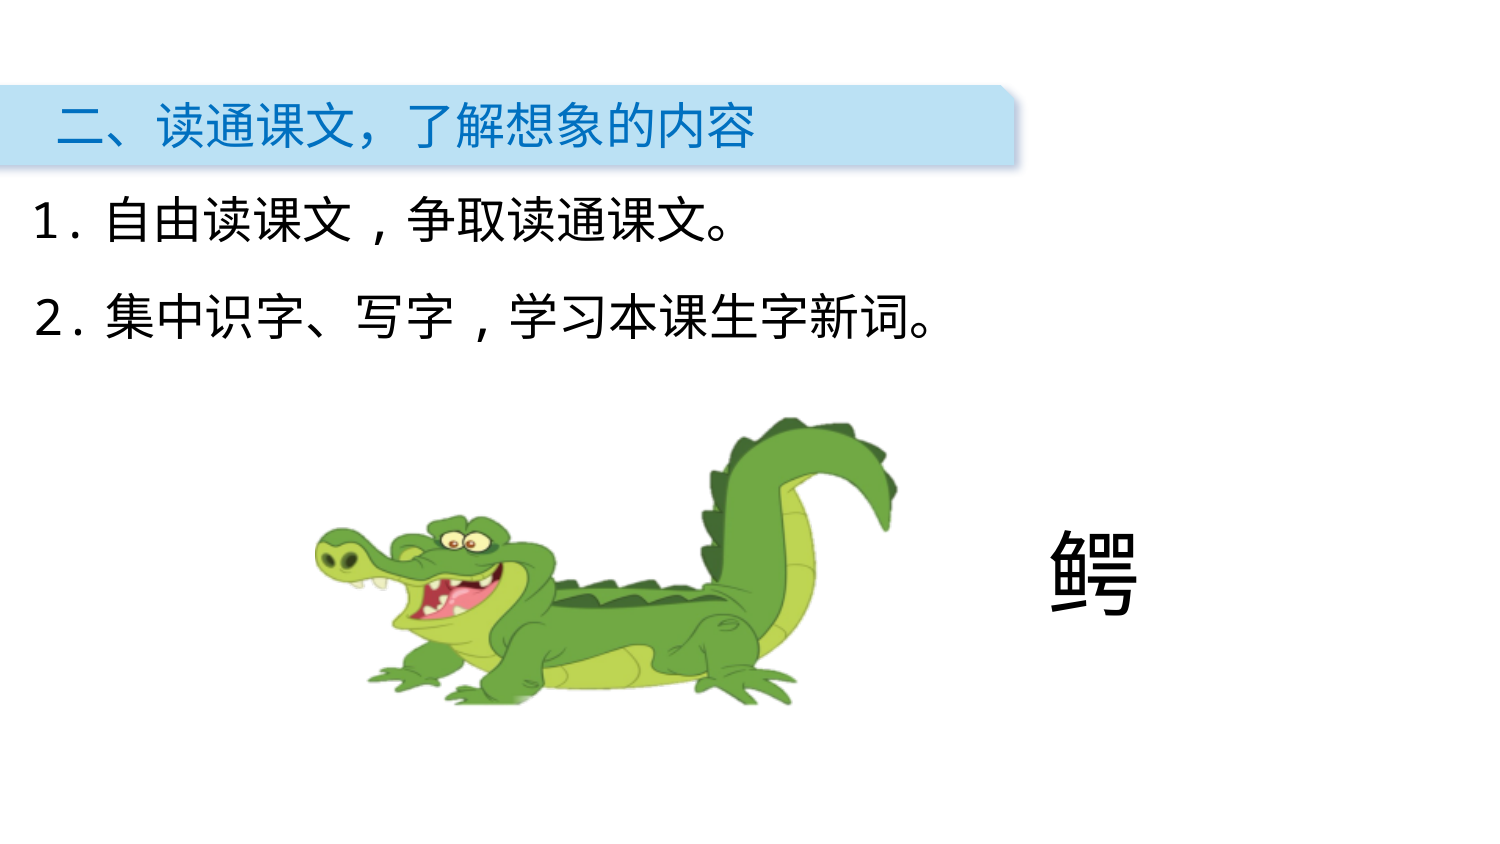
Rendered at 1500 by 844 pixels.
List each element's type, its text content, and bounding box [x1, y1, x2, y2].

picture [315, 416, 901, 707]
text_box 鳄 [1036, 510, 1153, 635]
text_box 2.集中识字、写字,学习本课生字新词。 [21, 280, 971, 352]
text_box 二、读通课文，了解想象的内容 [44, 88, 768, 161]
text_box 1.自由读课文,争取读通课文。 [19, 182, 768, 254]
text_box [0, 84, 1016, 167]
